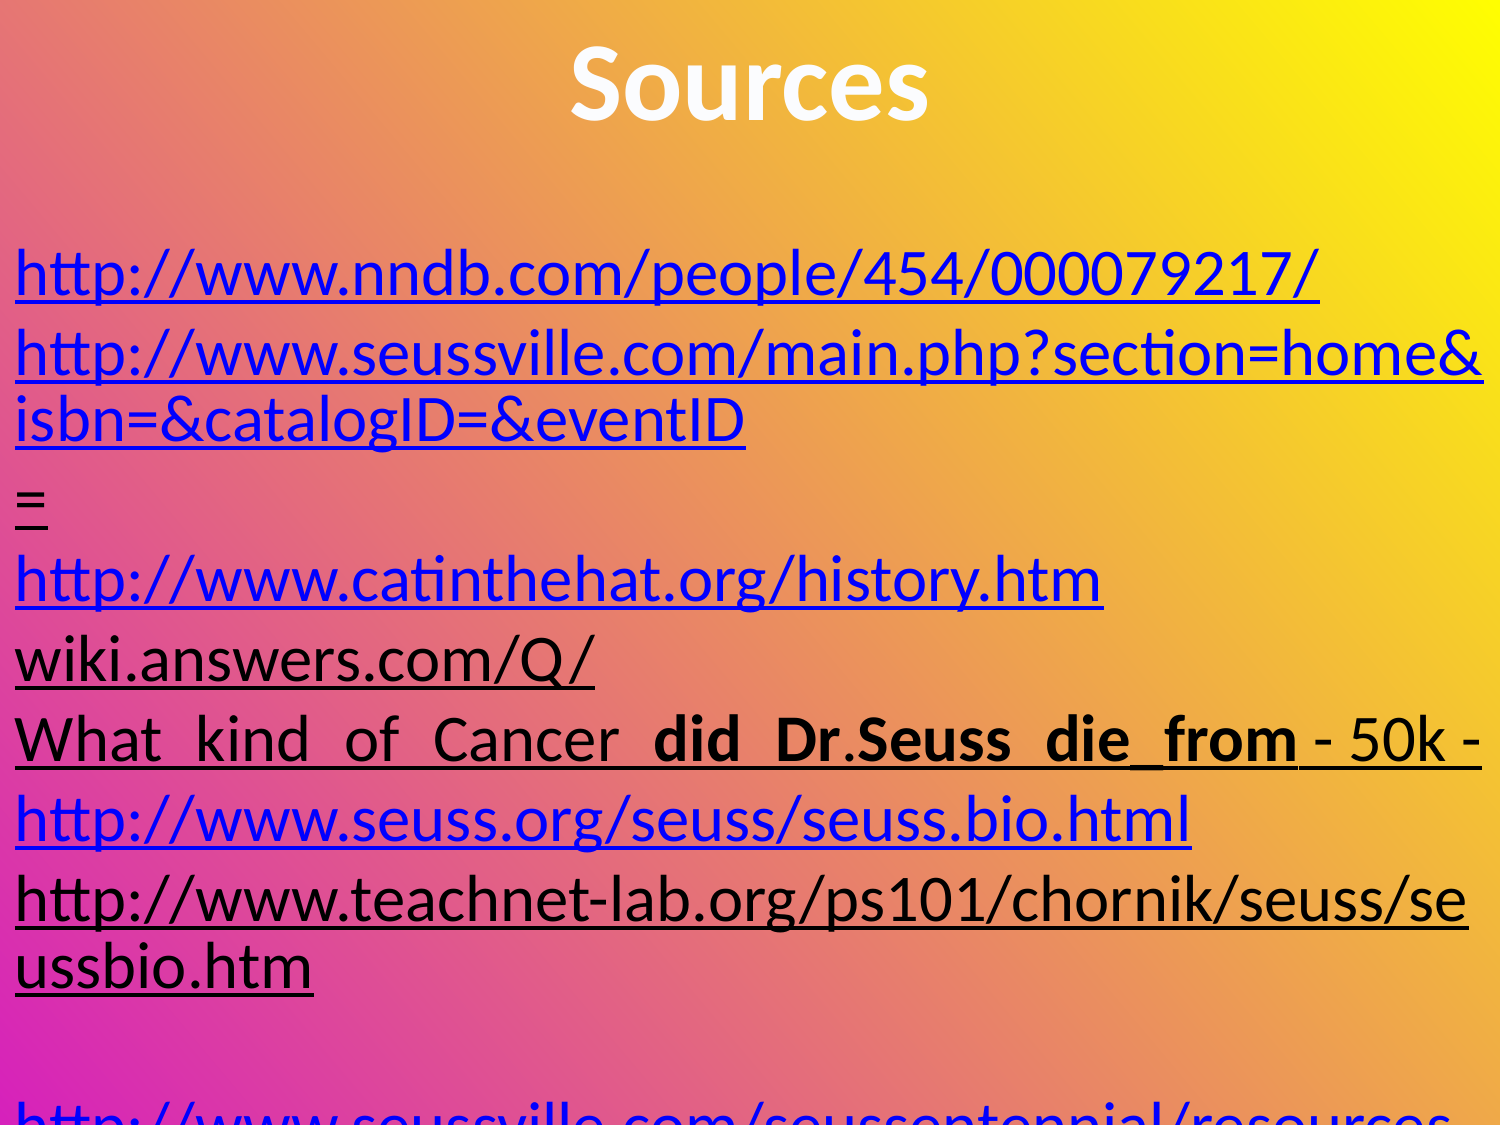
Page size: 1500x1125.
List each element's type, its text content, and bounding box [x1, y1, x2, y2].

text_box Sources [0, 0, 1500, 150]
text_box http://www.nndb.com/people/454/000079217/ http://www.seussville.com/main.php?section=home&isbn=&catalogID=&eventID= http://www.catinthehat.org/history.htm wiki.answers.com/Q/What_kind_of_Cancer_did_Dr.Seuss_die_from - 50k - http://www.seuss.org/seuss/seuss.bio.html http://www.teachnet-lab.org/ps101/chornik/seuss/seussbio.htm http://www.seussville.com/seussentennial/resources1b.html [0, 221, 1500, 1116]
